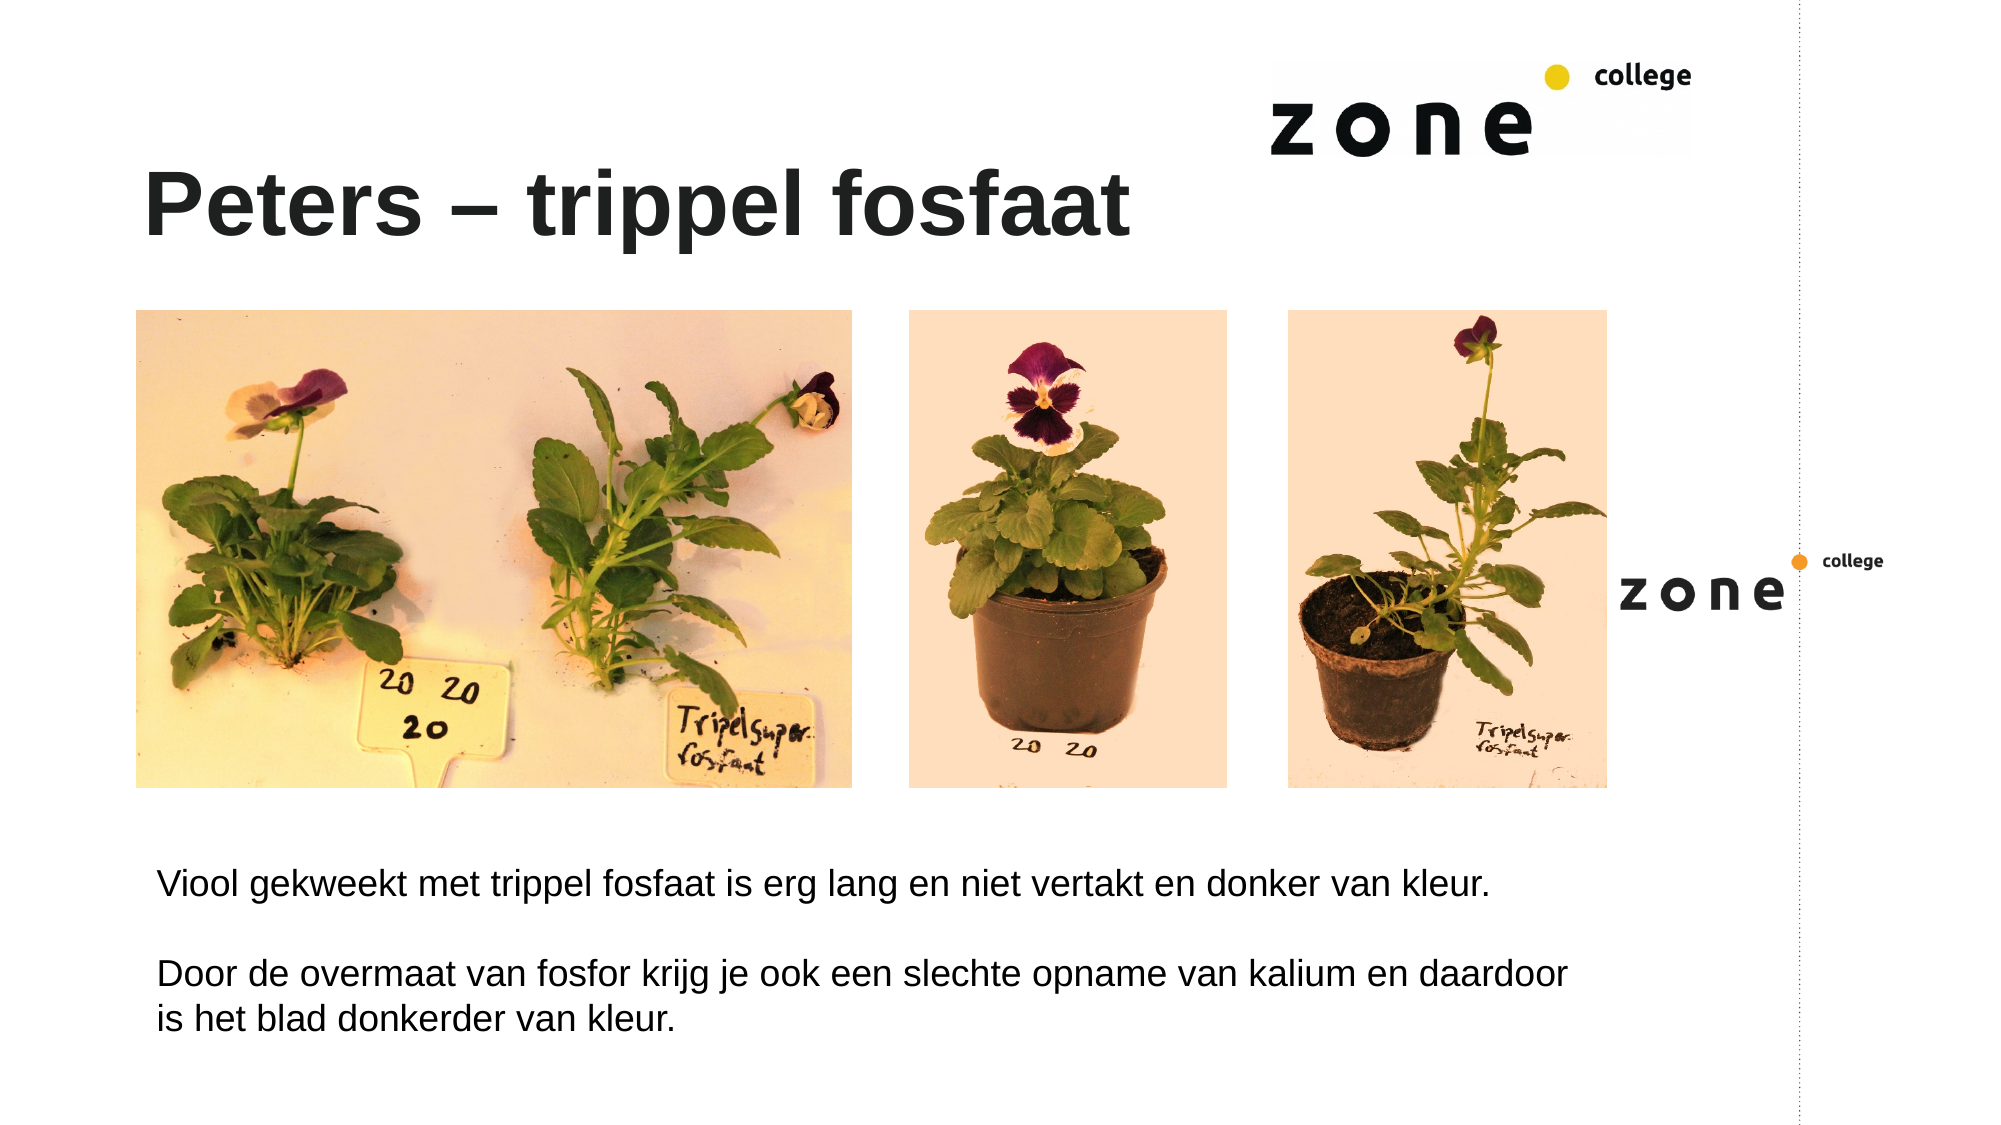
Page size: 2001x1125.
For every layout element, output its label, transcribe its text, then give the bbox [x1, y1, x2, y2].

text_box Viool gekweekt met trippel fosfaat is erg lang en niet vertakt en donker van kleur. Door de overmaat van fosfor krijg je ook een slechte opname van kalium en daardoor is het blad donkerder van kleur. [141, 851, 1607, 1047]
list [136, 310, 852, 788]
picture [909, 310, 1227, 788]
picture [1271, 0, 2001, 1125]
title Peters – trippel fosfaat [143, 156, 1438, 290]
